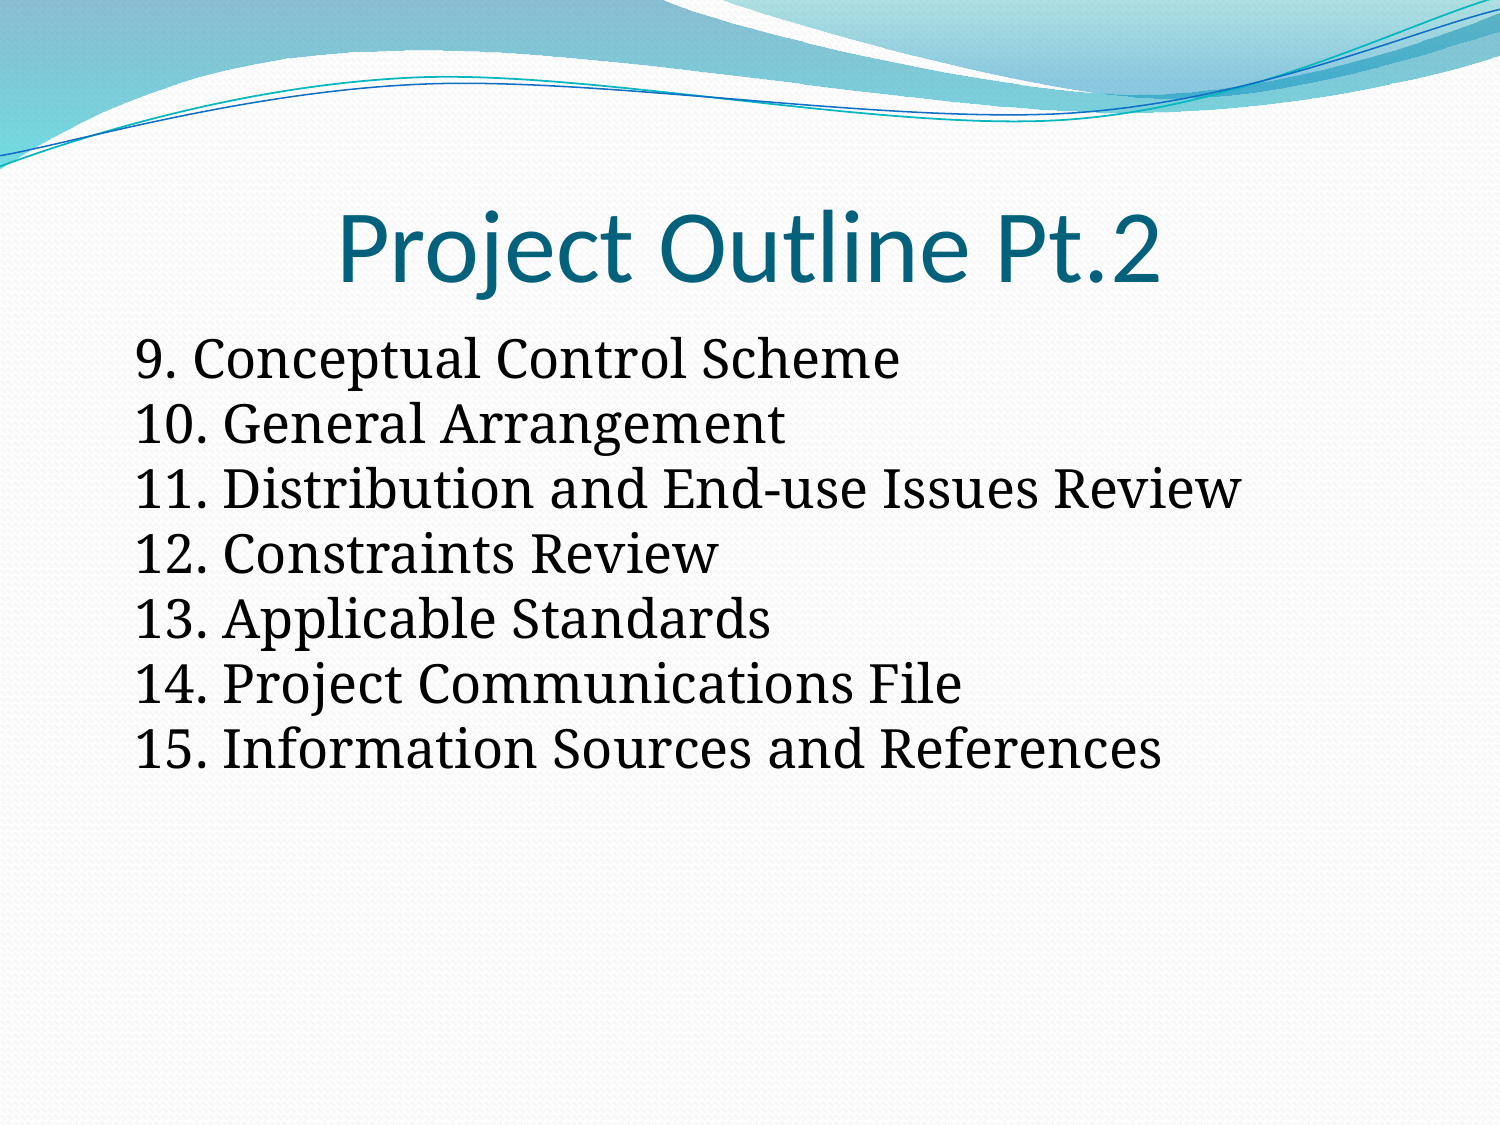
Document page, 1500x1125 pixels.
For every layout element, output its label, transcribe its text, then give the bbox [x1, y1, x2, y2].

list 9. Conceptual Control Scheme 10. General Arrangement 11. Distribution and End-use Issues Review 12. Constraints Review 13. Applicable Standards 14. Project Communications File 15. Information Sources and References [75, 317, 1425, 1038]
title Project Outline Pt.2 [75, 115, 1425, 303]
